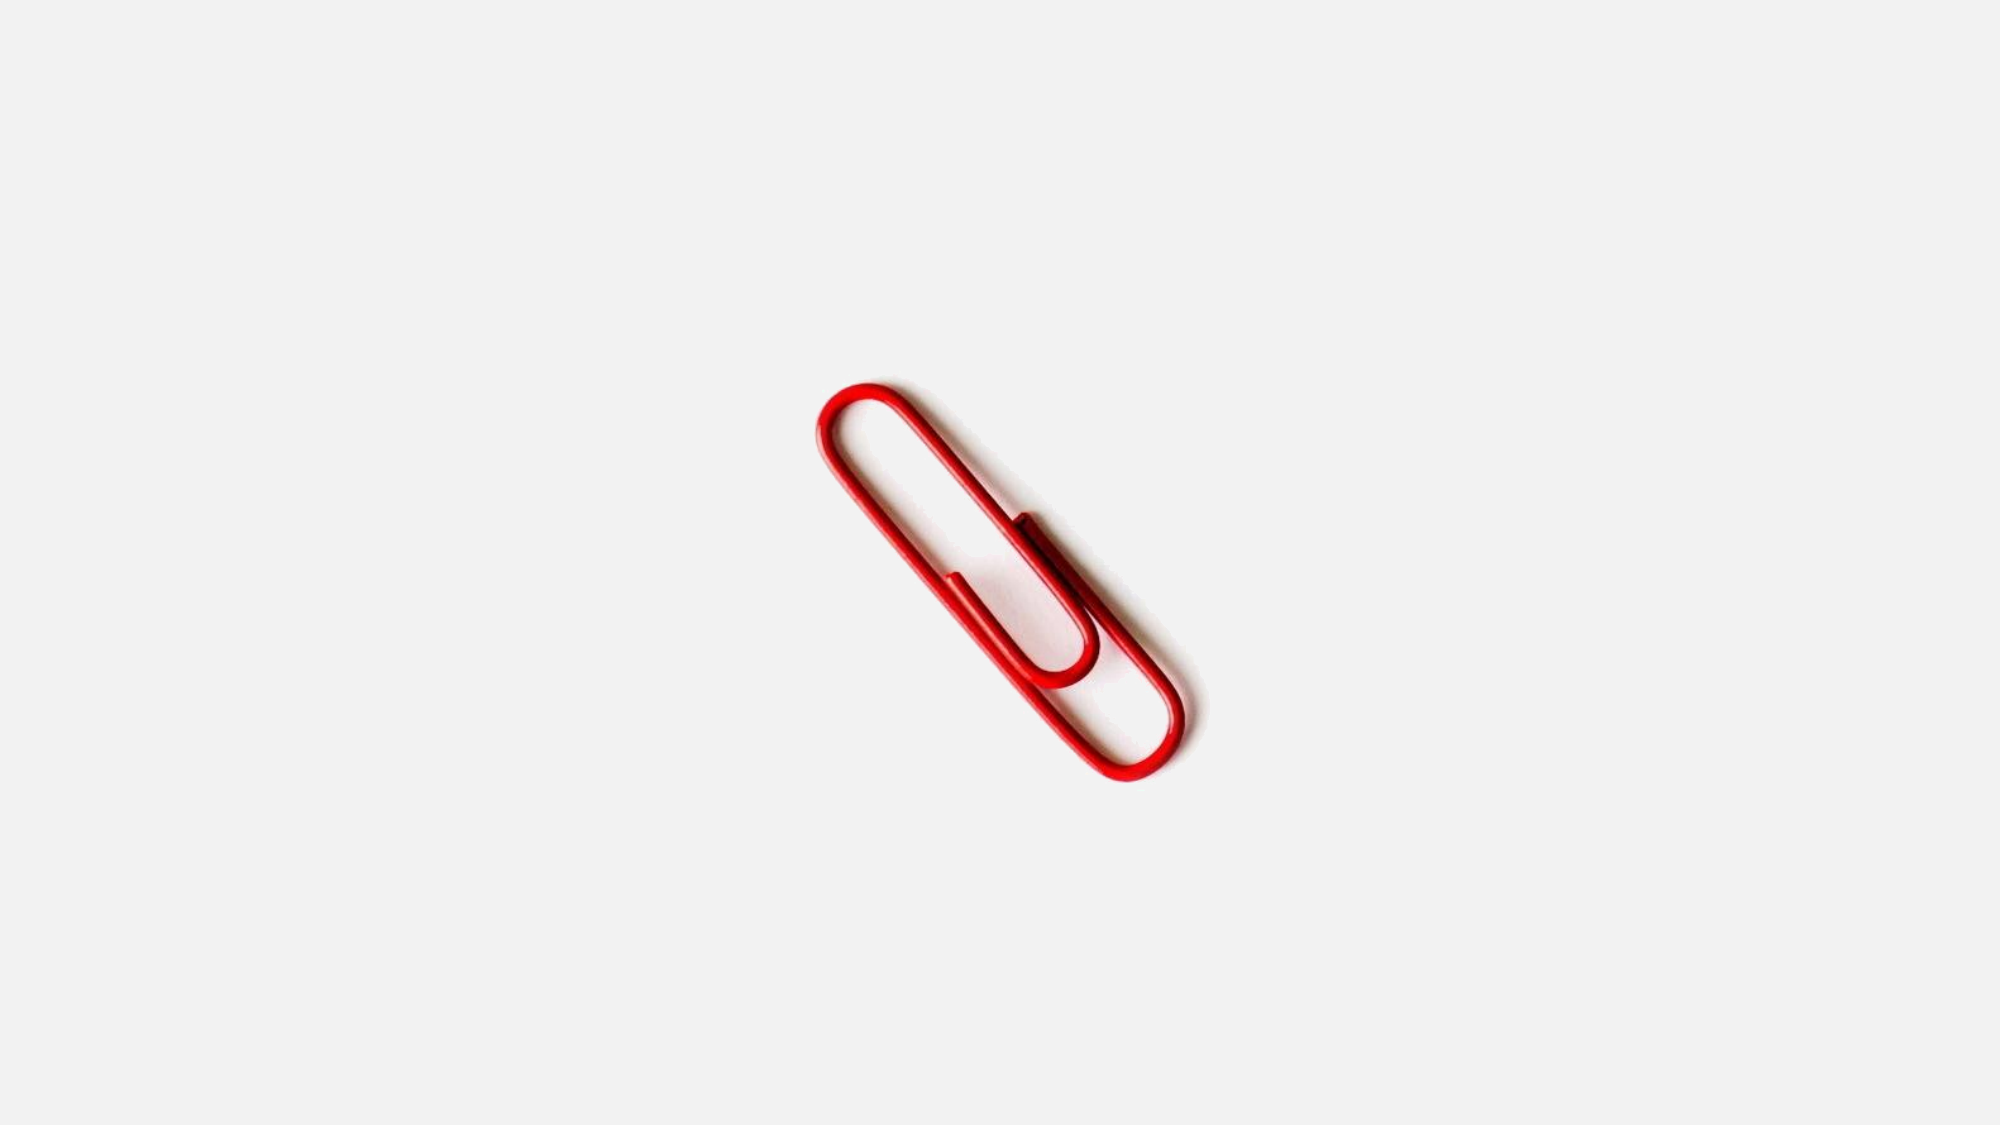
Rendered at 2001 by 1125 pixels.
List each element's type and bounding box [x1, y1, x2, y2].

picture [458, 147, 1423, 919]
